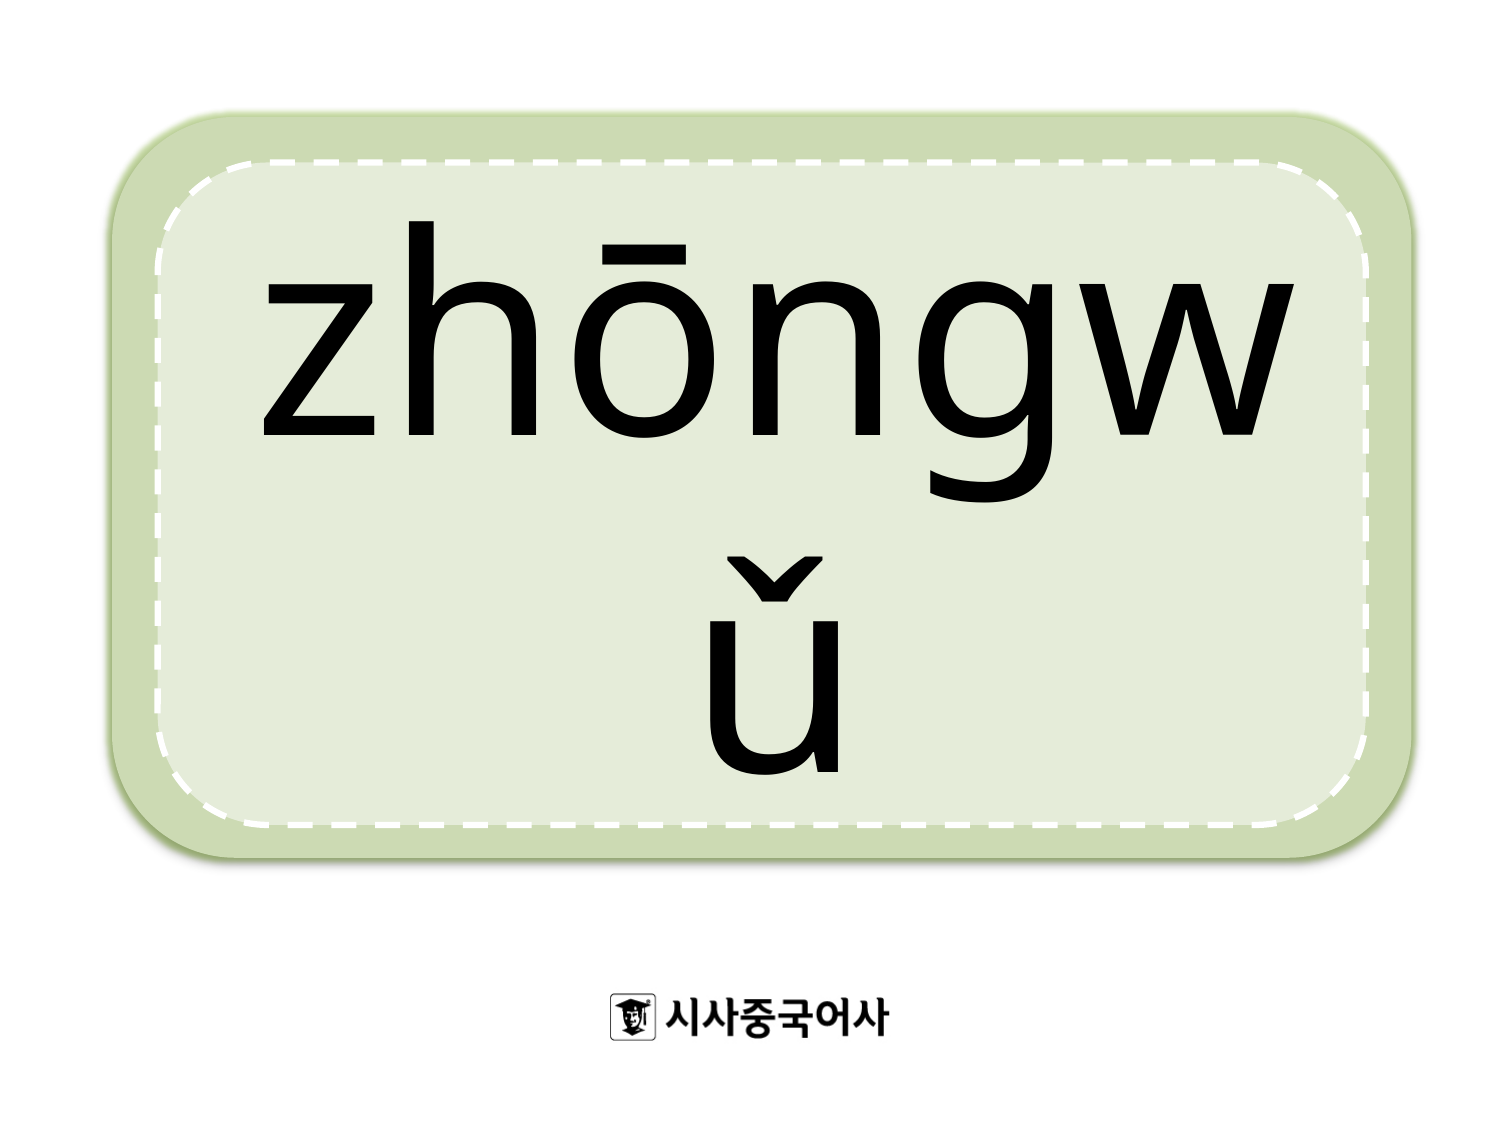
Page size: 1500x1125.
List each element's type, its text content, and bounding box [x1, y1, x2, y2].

text_box zhōngwǔ [171, 159, 1380, 823]
picture [602, 987, 898, 1047]
